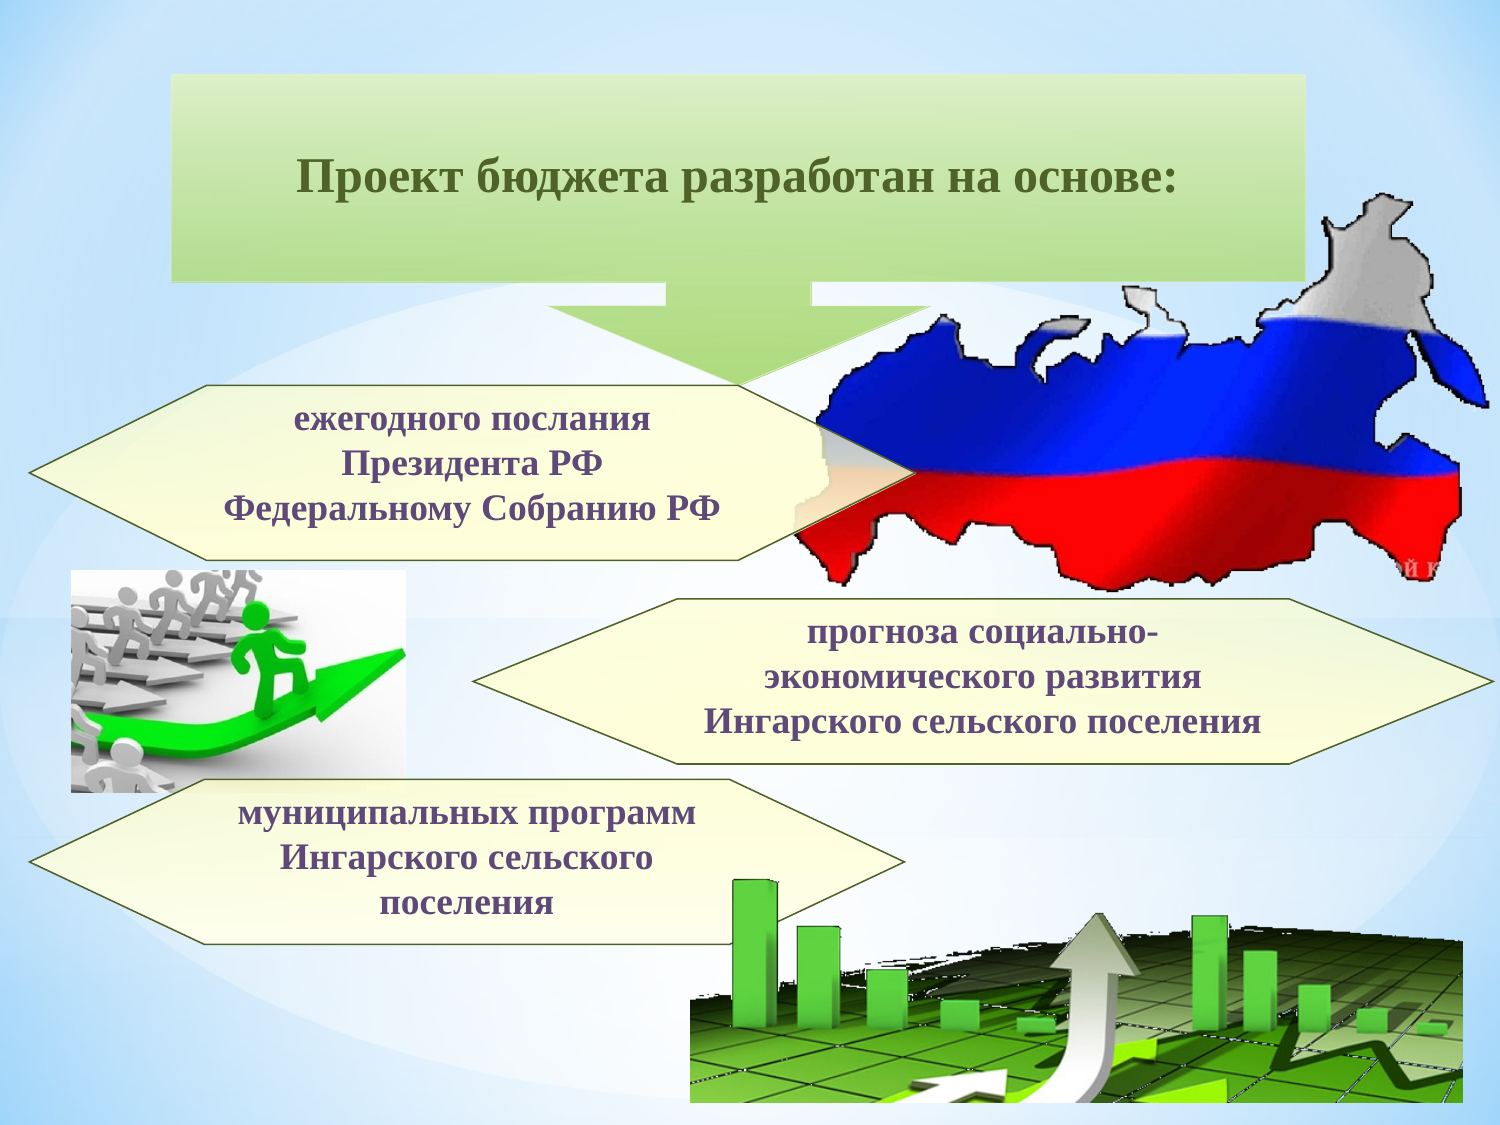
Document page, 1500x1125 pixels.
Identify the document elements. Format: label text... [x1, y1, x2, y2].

picture [779, 175, 1500, 609]
text_box [0, 72, 1498, 147]
text_box [0, 0, 1500, 75]
text_box ежегодного послания Президента РФ Федеральному Собранию РФ [29, 385, 773, 561]
text_box муниципальных программ Ингарского сельского поселения [29, 779, 905, 945]
text_box прогноза социально-экономического развития Ингарского сельского поселения [473, 598, 1494, 764]
text_box Проект бюджета разработан на основе: [171, 147, 1306, 385]
picture [690, 872, 1463, 1103]
picture [71, 569, 407, 793]
